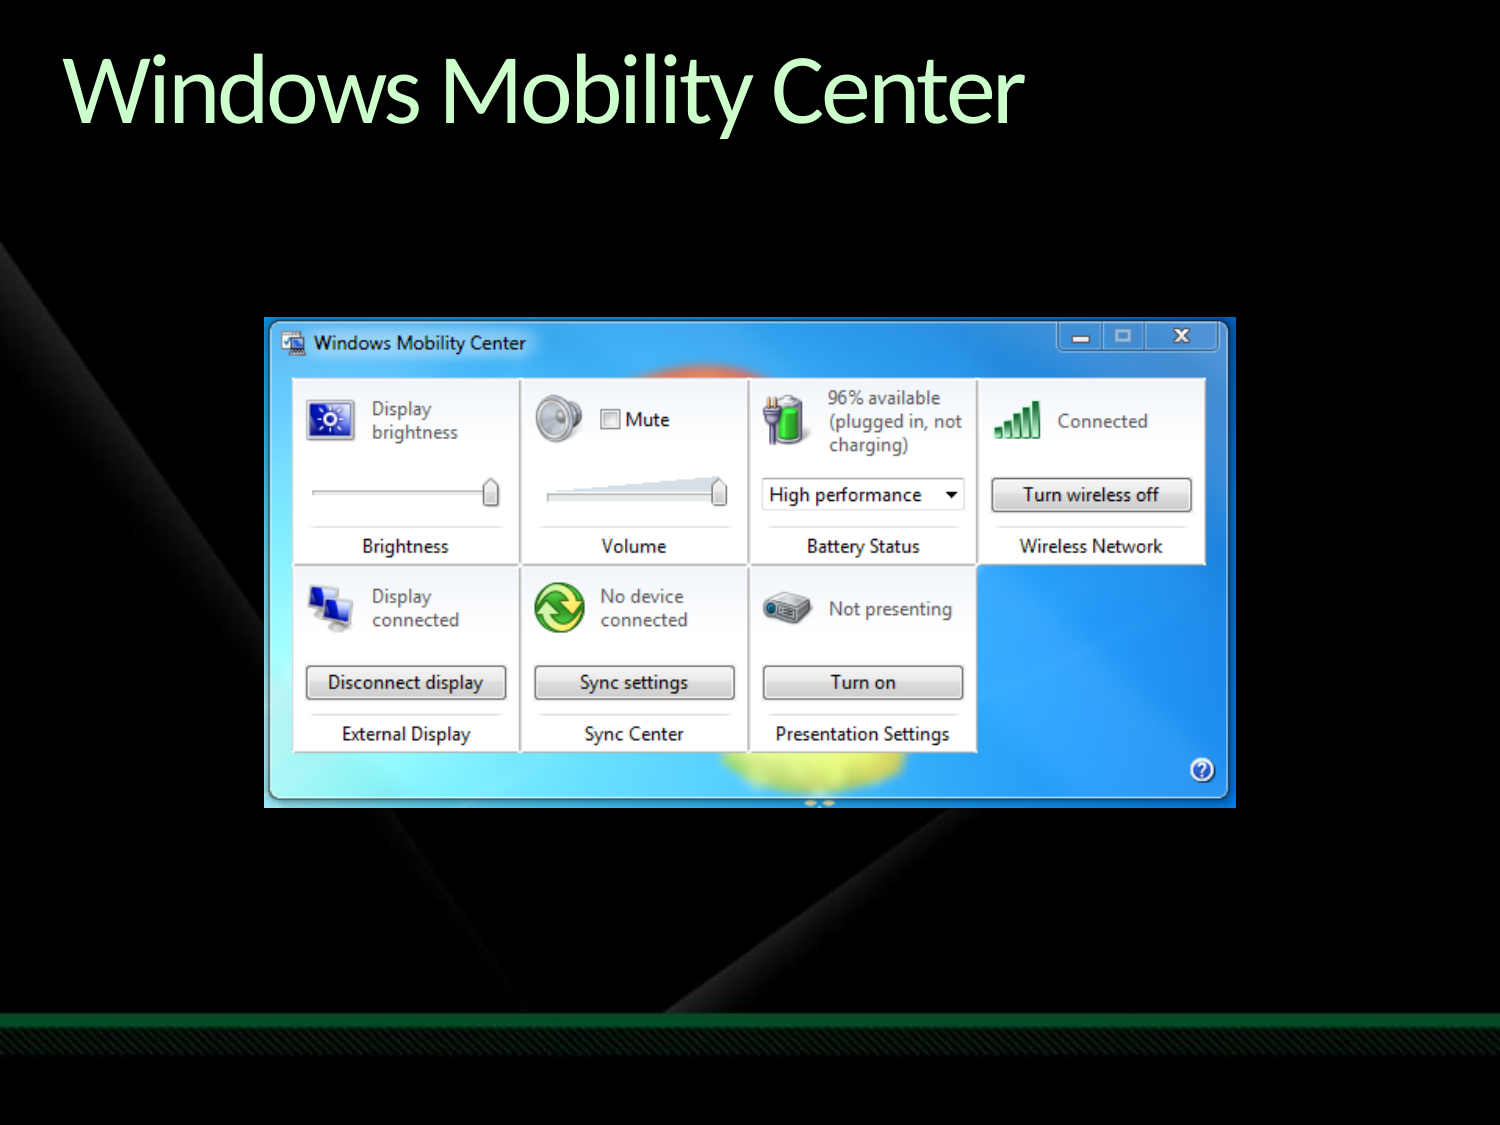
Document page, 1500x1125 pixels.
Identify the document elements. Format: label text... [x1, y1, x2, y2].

title Windows Mobility Center [62, 37, 1438, 147]
picture [0, 0, 1500, 1125]
